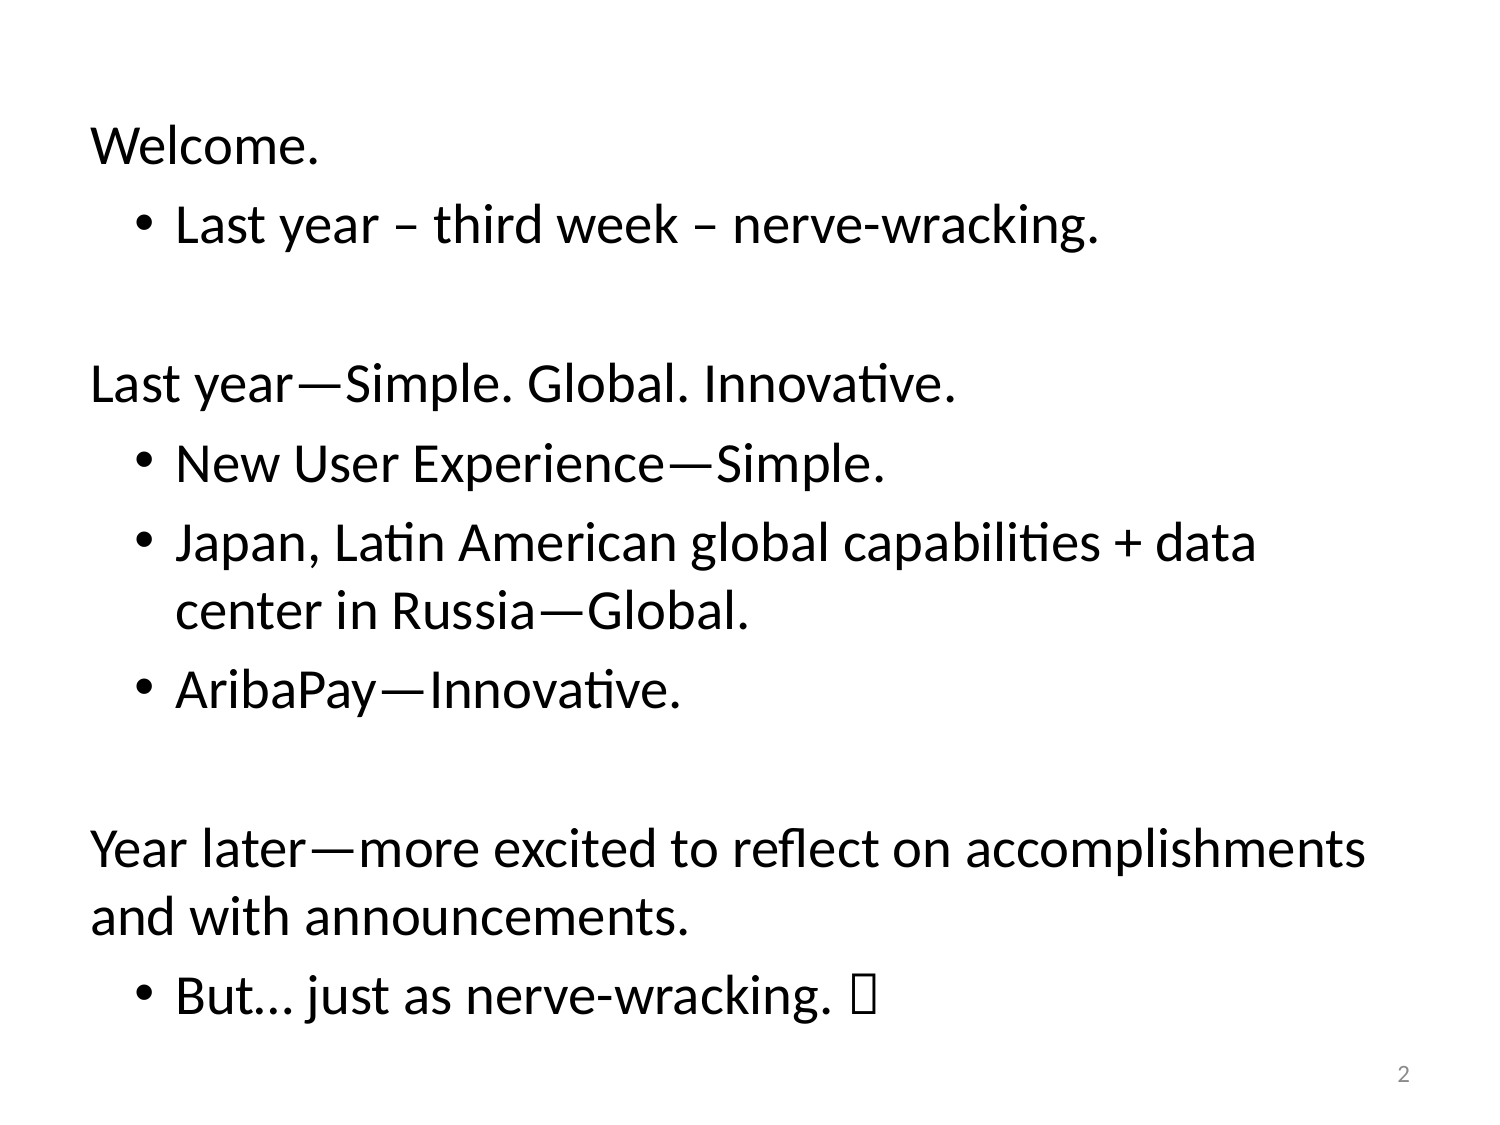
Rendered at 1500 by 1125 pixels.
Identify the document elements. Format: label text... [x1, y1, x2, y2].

list Welcome. Last year – third week – nerve-wracking. Last year—Simple. Global. Innovative. New User Experience—Simple. Japan, Latin American global capabilities + data center in Russia—Global. AribaPay—Innovative. Year later—more excited to reflect on accomplishments and with announcements. But… just as nerve-wracking.  [75, 100, 1425, 1038]
slide_number 2 [1074, 1042, 1425, 1103]
